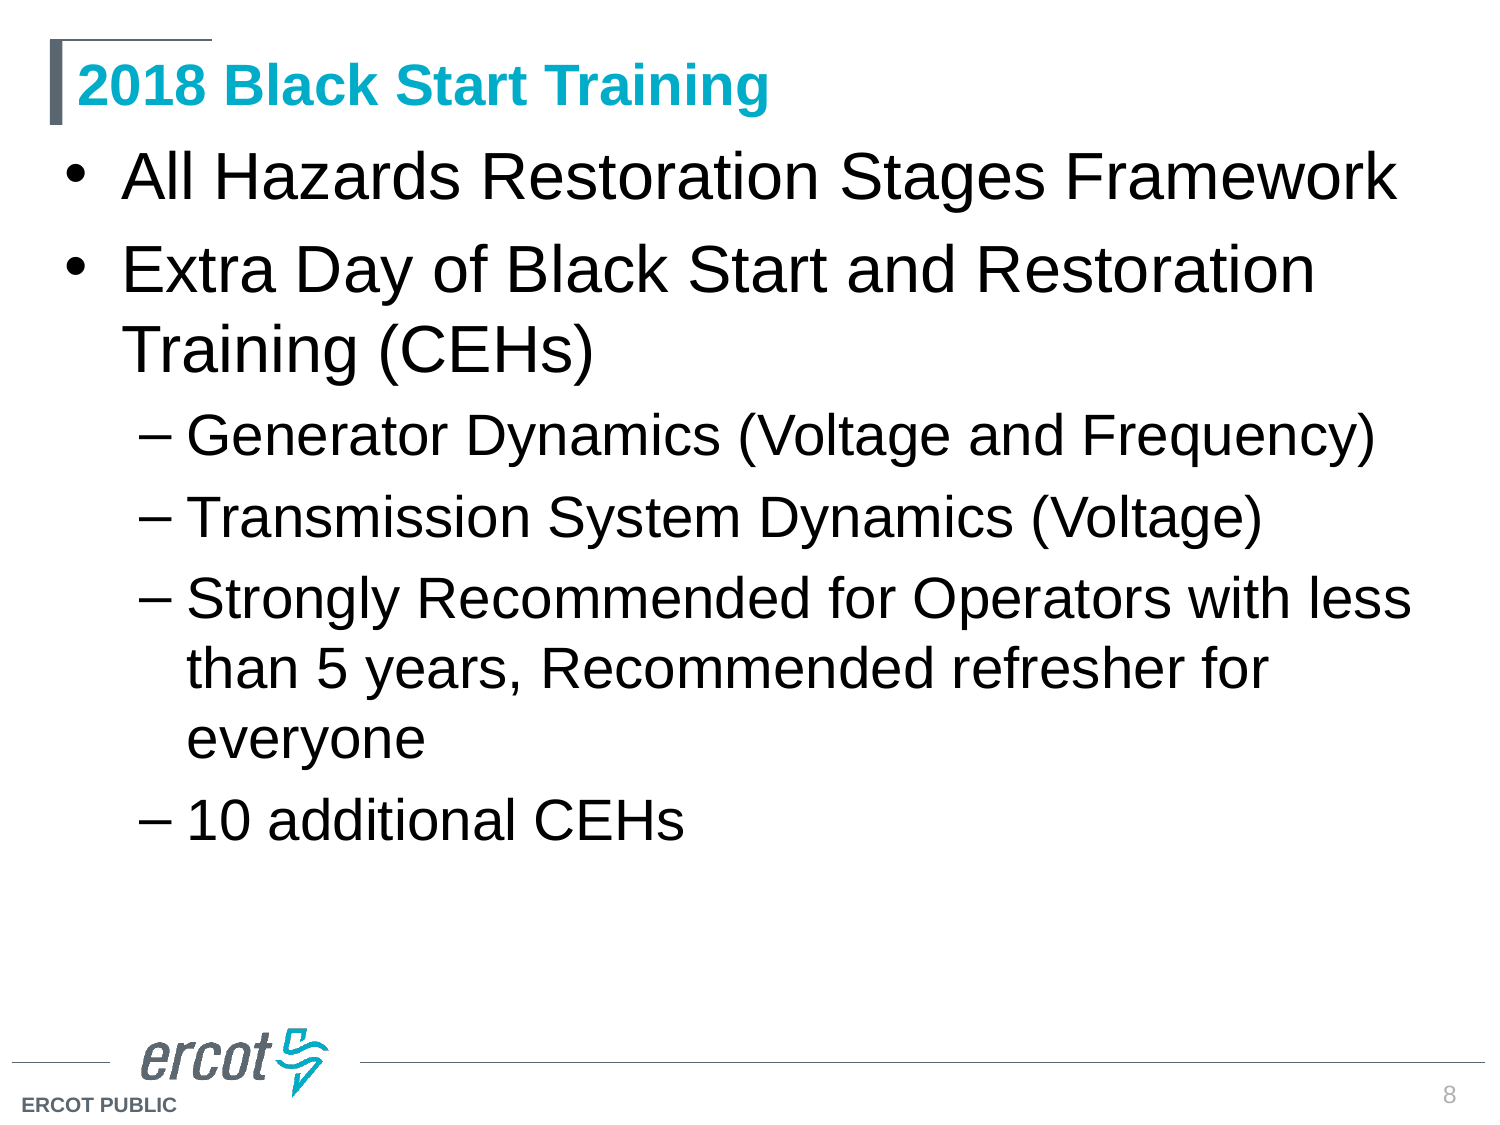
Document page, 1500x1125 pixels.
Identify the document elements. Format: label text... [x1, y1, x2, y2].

list All Hazards Restoration Stages Framework Extra Day of Black Start and Restoration Training (CEHs) Generator Dynamics (Voltage and Frequency) Transmission System Dynamics (Voltage) Strongly Recommended for Operators with less than 5 years, Recommended refresher for everyone 10 additional CEHs [50, 125, 1450, 1038]
picture [137, 1038, 332, 1100]
title 2018 Black Start Training [62, 39, 1450, 125]
slide_number 8 [1412, 1076, 1488, 1112]
